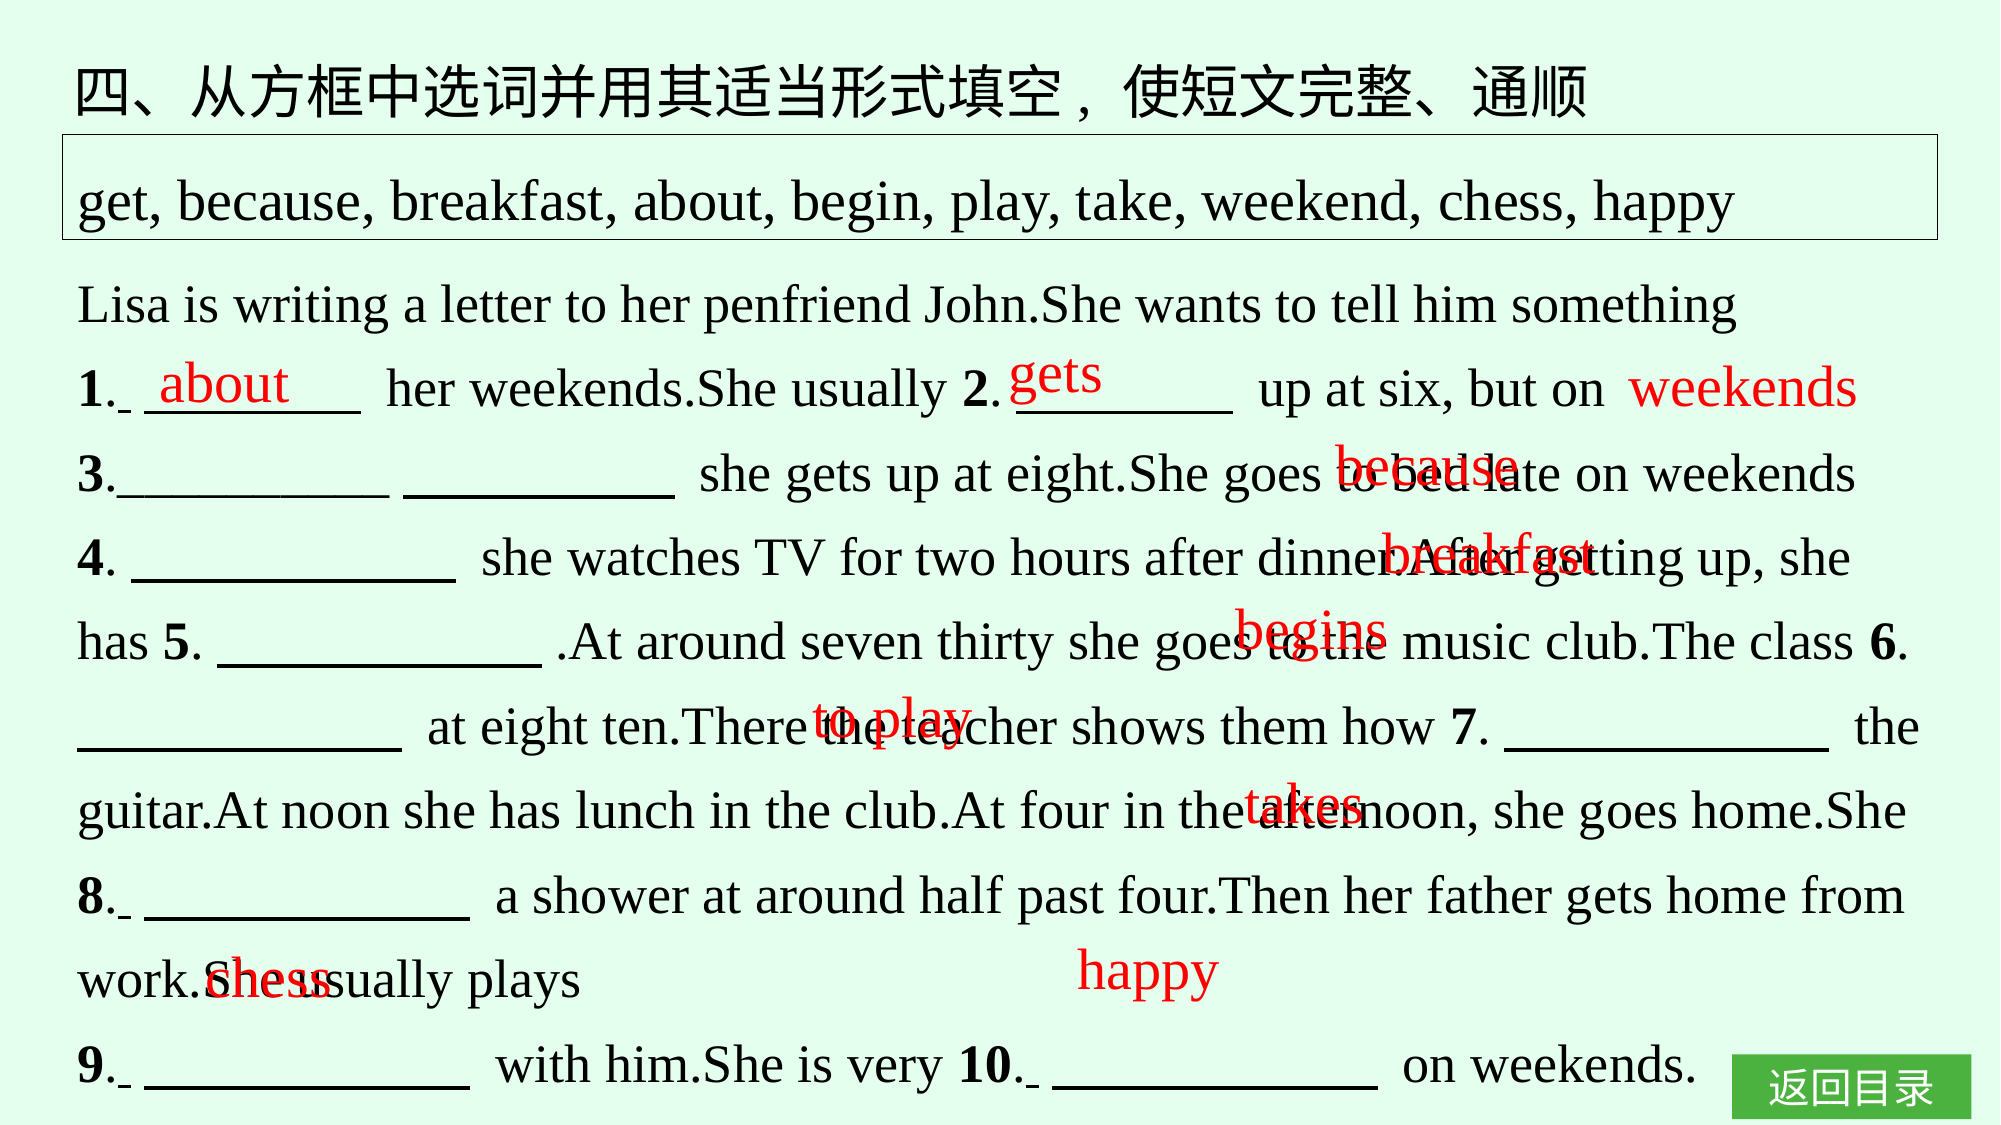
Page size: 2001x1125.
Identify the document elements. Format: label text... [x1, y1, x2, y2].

text_box because [1320, 405, 1535, 504]
text_box to play [797, 658, 989, 757]
text_box breakfast [1367, 493, 1612, 593]
text_box chess [191, 917, 348, 1017]
text_box 四、从方框中选词并用其适当形式填空, 使短文完整、通顺 [58, 26, 1617, 133]
text_box Lisa is writing a letter to her penfriend John.She wants to tell him something 1. her weekends.She usually 2. up at six, but on 3.__________ she gets up at eight.She goes to bed late on weekends 4. she watches TV for two hours after dinner.After getting up, she has 5. .At around seven thirty she goes to the music club.The class 6. at eight ten.There the teacher shows them how 7. the guitar.At noon she has lunch in the club.At four in the afternoon, she goes home.She 8. a shower at around half past four.Then her father gets home from work.She usually plays 9. with him.She is very 10. on weekends. [62, 241, 1938, 1101]
text_box gets [994, 312, 1190, 412]
text_box happy [1062, 909, 1235, 1009]
text_box about [145, 322, 305, 422]
text_box weekends [1613, 326, 1874, 425]
text_box takes [1229, 743, 1452, 843]
text_box get, because, breakfast, about, begin, play, take, weekend, chess, happy [62, 134, 1938, 240]
text_box begins [1220, 569, 1404, 669]
